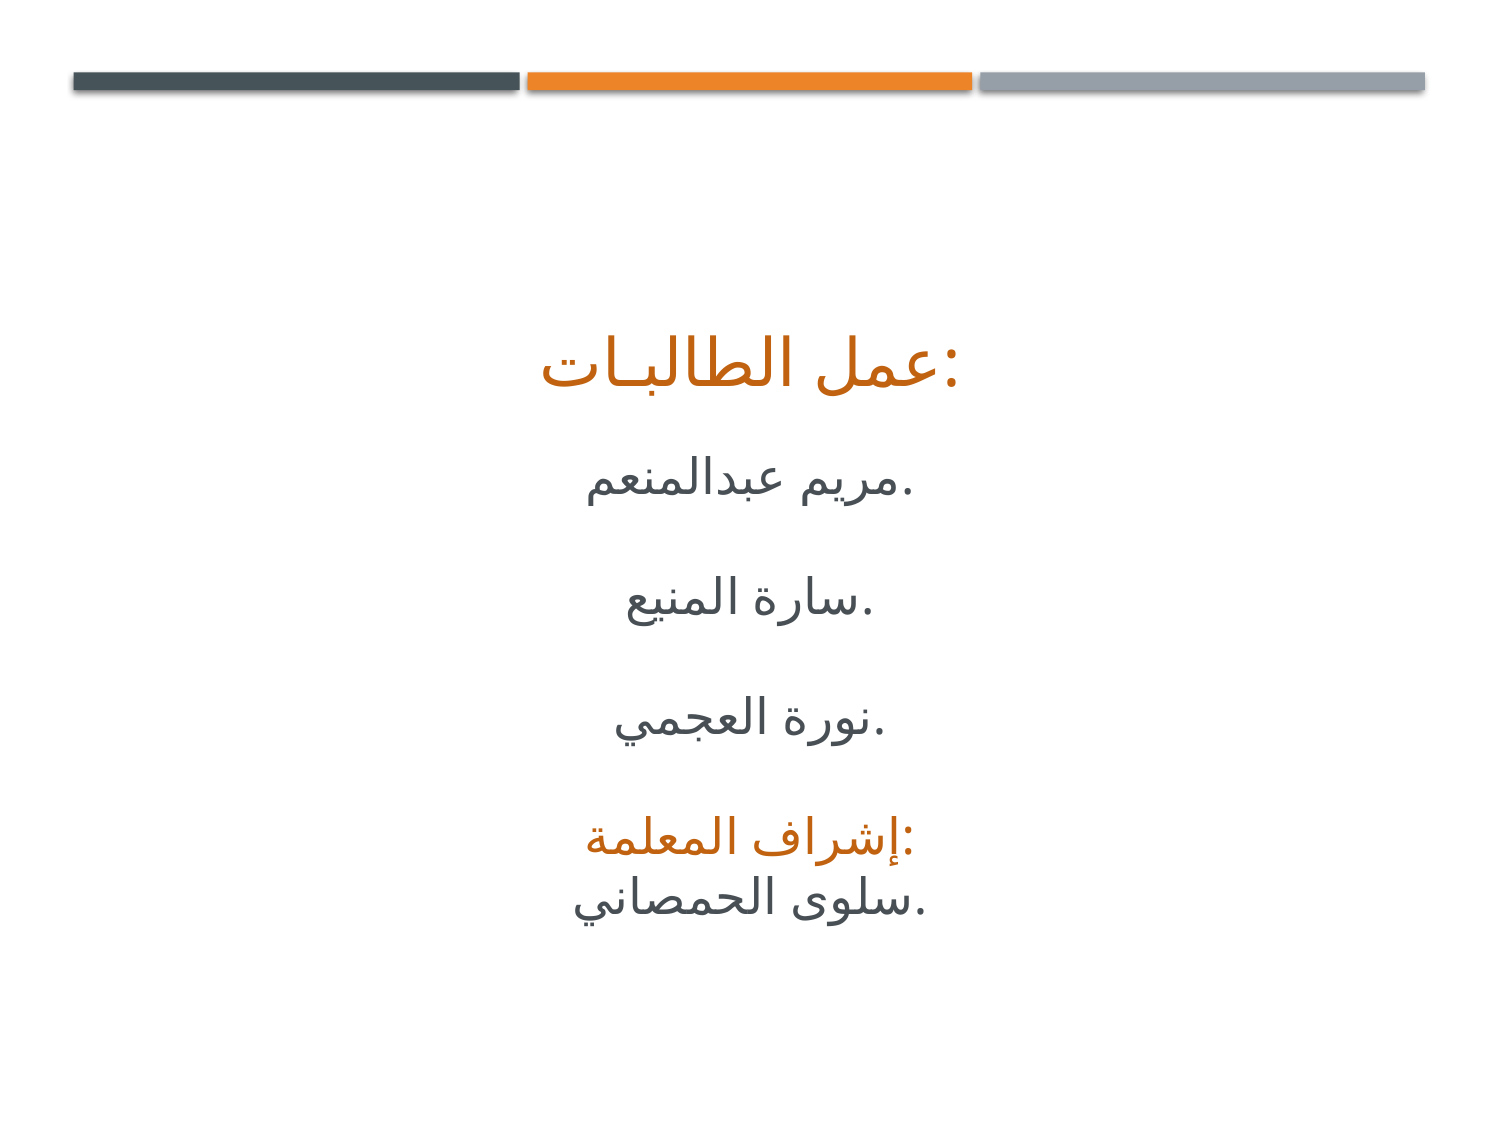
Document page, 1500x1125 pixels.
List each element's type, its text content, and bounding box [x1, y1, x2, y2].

text_box عمل الطالبـات: مريم عبدالمنعم. سارة المنيع. نورة العجمي. إشراف المعلمة: سلوى الحمصاني. [200, 312, 1300, 933]
